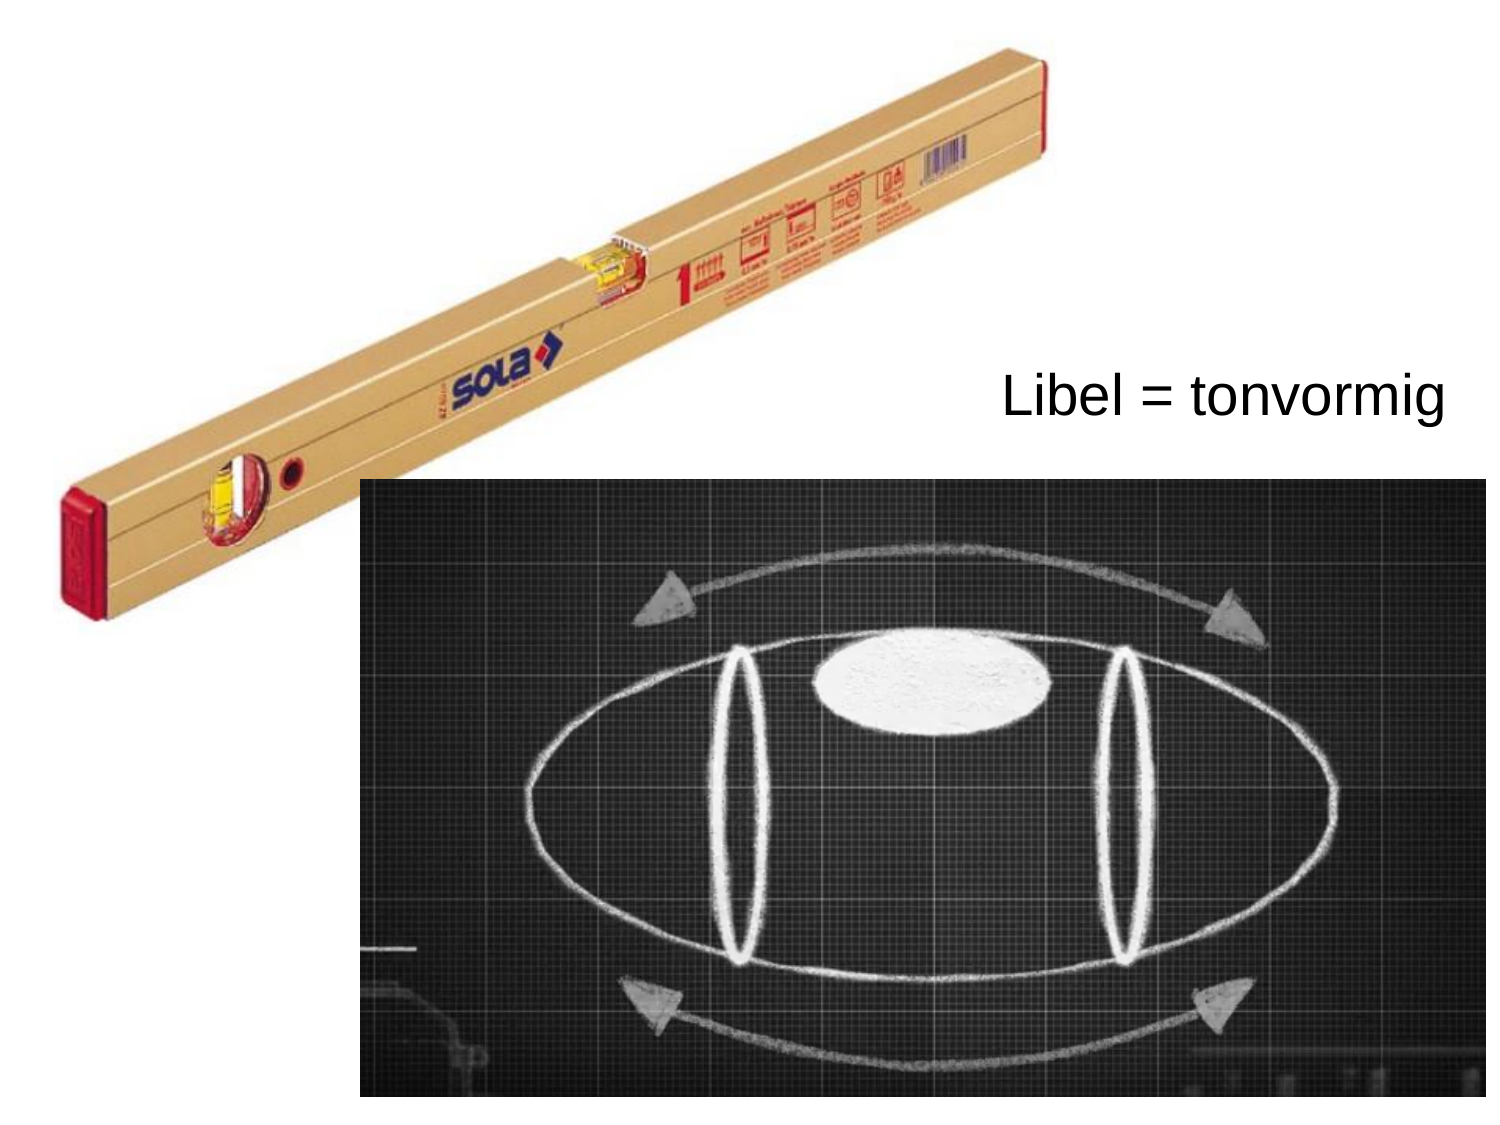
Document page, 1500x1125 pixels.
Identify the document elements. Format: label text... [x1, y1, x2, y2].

picture [52, 0, 1486, 1098]
text_box Libel = tonvormig [1060, 349, 1486, 435]
